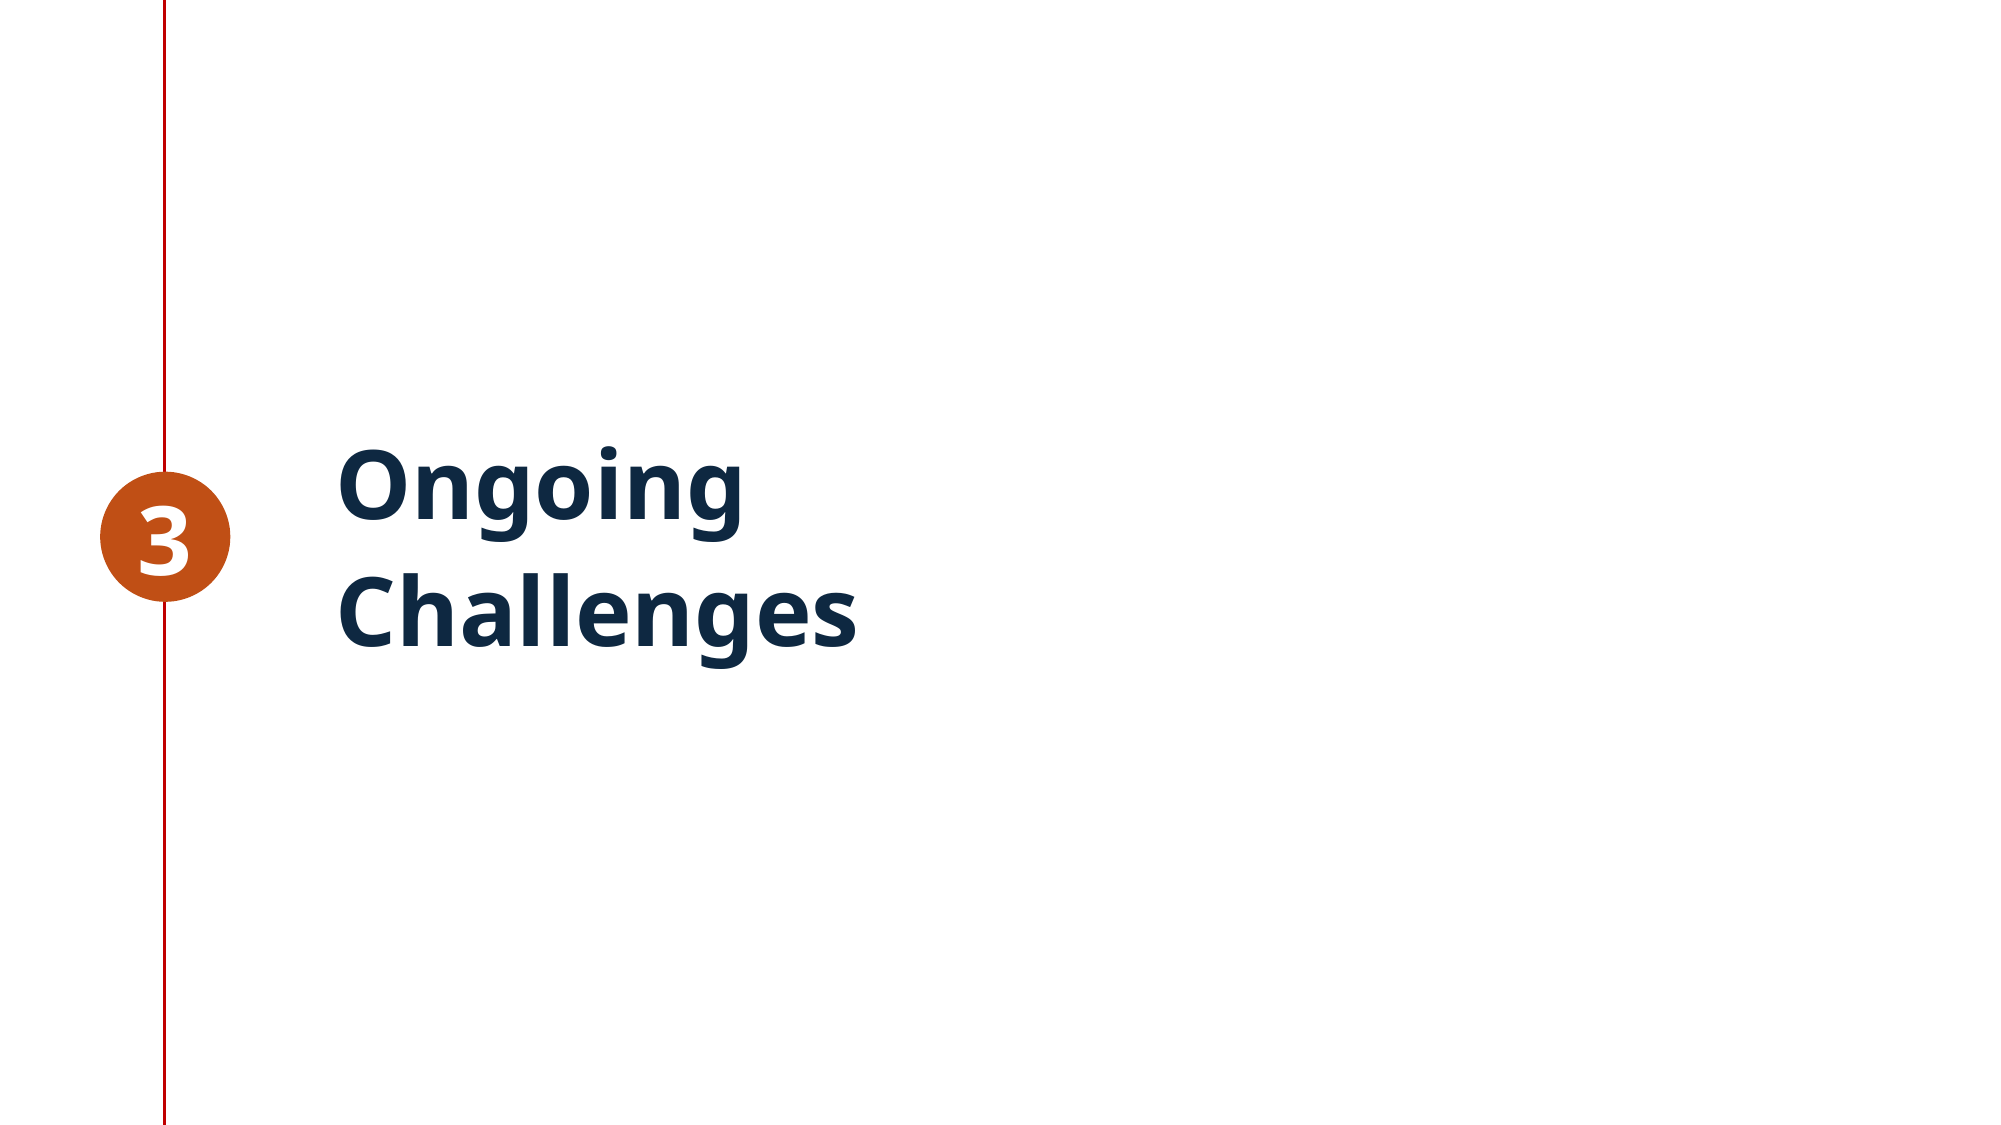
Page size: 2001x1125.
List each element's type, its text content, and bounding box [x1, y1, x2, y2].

text_box [218, 496, 232, 578]
text_box 3 [166, 471, 218, 602]
text_box 3 [122, 471, 164, 602]
text_box Ongoing Challenges [320, 405, 1259, 669]
text_box [98, 486, 122, 588]
